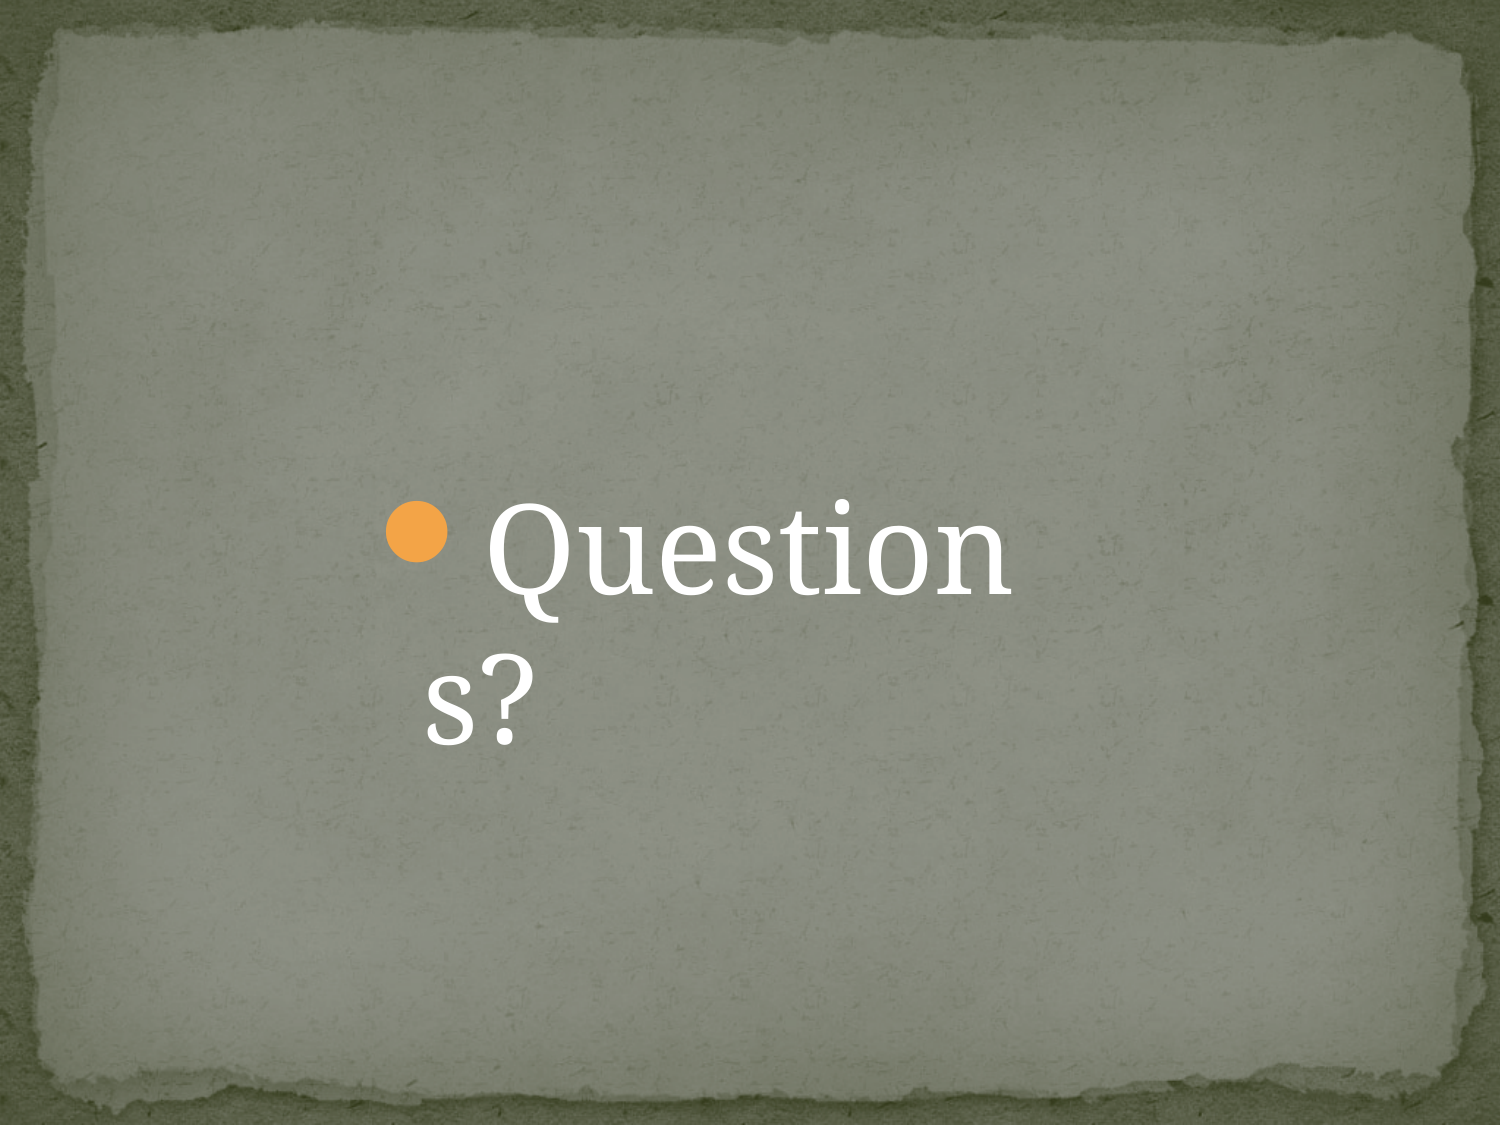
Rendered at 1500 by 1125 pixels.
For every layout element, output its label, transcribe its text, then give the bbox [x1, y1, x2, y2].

list Questions? [362, 462, 1075, 650]
